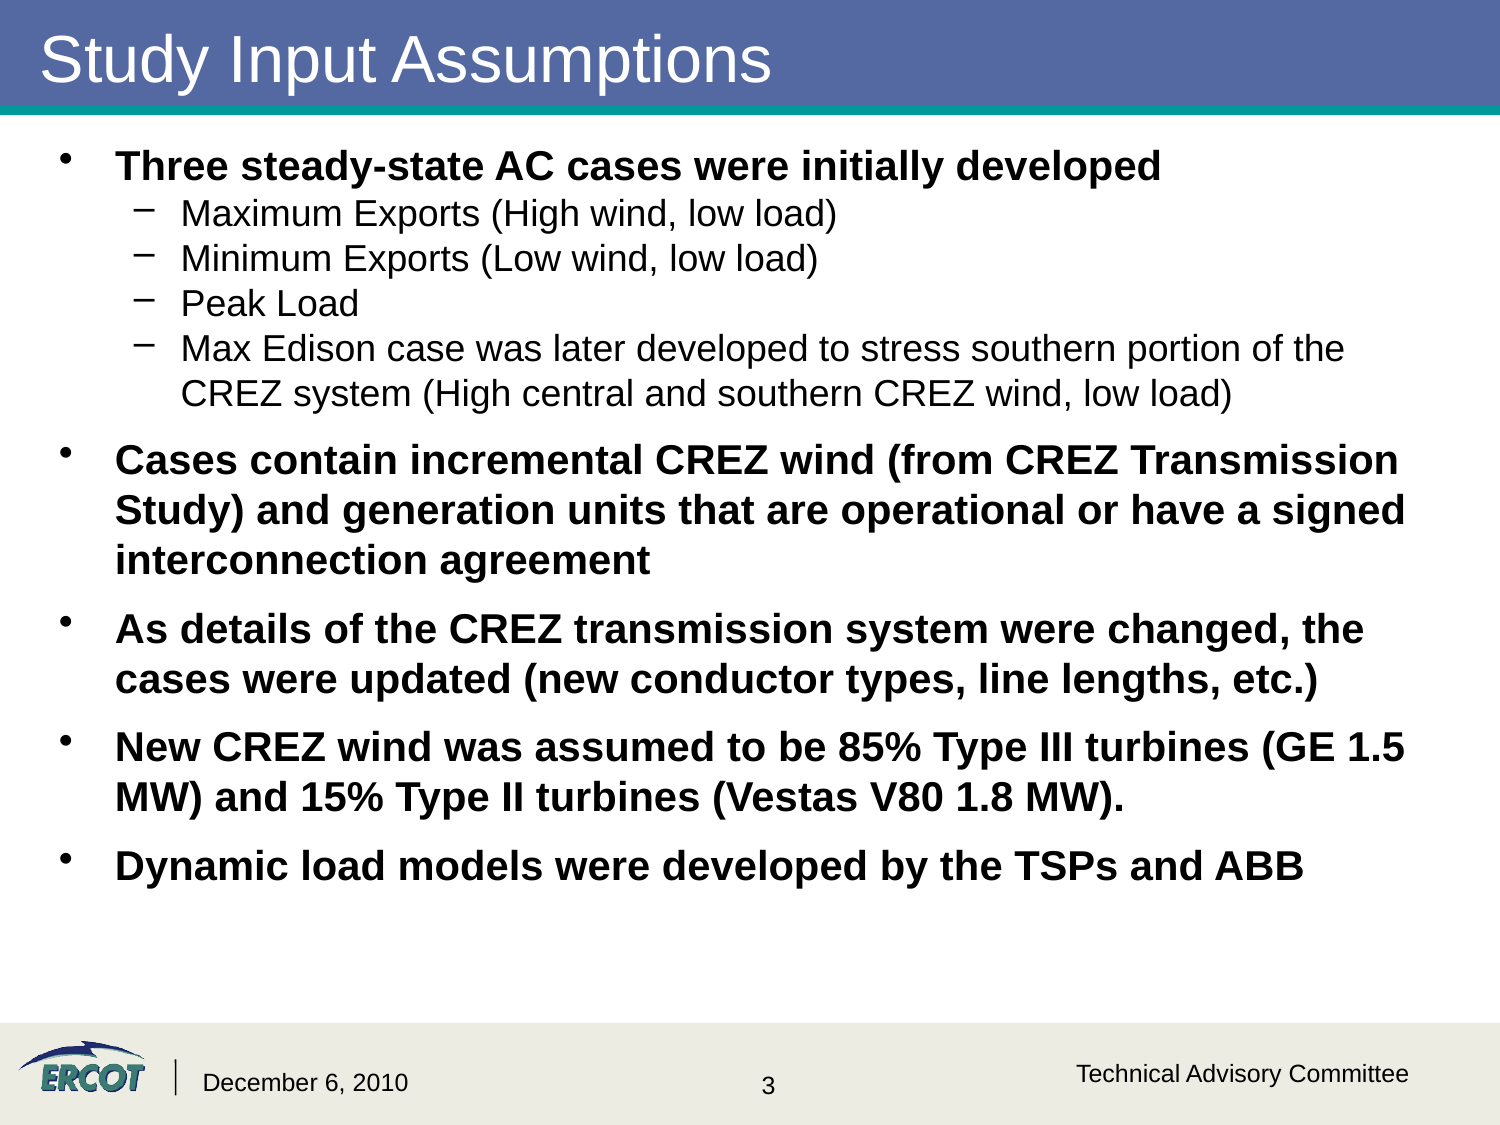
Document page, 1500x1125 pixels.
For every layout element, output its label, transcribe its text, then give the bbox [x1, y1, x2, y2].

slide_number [187, 1059, 538, 1125]
footer Technical Advisory Committee [995, 1049, 1426, 1103]
title Study Input Assumptions [24, 0, 1451, 113]
picture [10, 1031, 151, 1111]
list Three steady-state AC cases were initially developed Maximum Exports (High wind, low load) Minimum Exports (Low wind, low load) Peak Load Max Edison case was later developed to stress southern portion of the CREZ system (High central and southern CREZ wind, low load) Cases contain incremental CREZ wind (from CREZ Transmission Study) and generation units that are operational or have a signed interconnection agreement As details of the CREZ transmission system were changed, the cases were updated (new conductor types, line lengths, etc.) New CREZ wind was assumed to be 85% Type III turbines (GE 1.5 MW) and 15% Type II turbines (Vestas V80 1.8 MW). Dynamic load models were developed by the TSPs and ABB [43, 131, 1469, 966]
